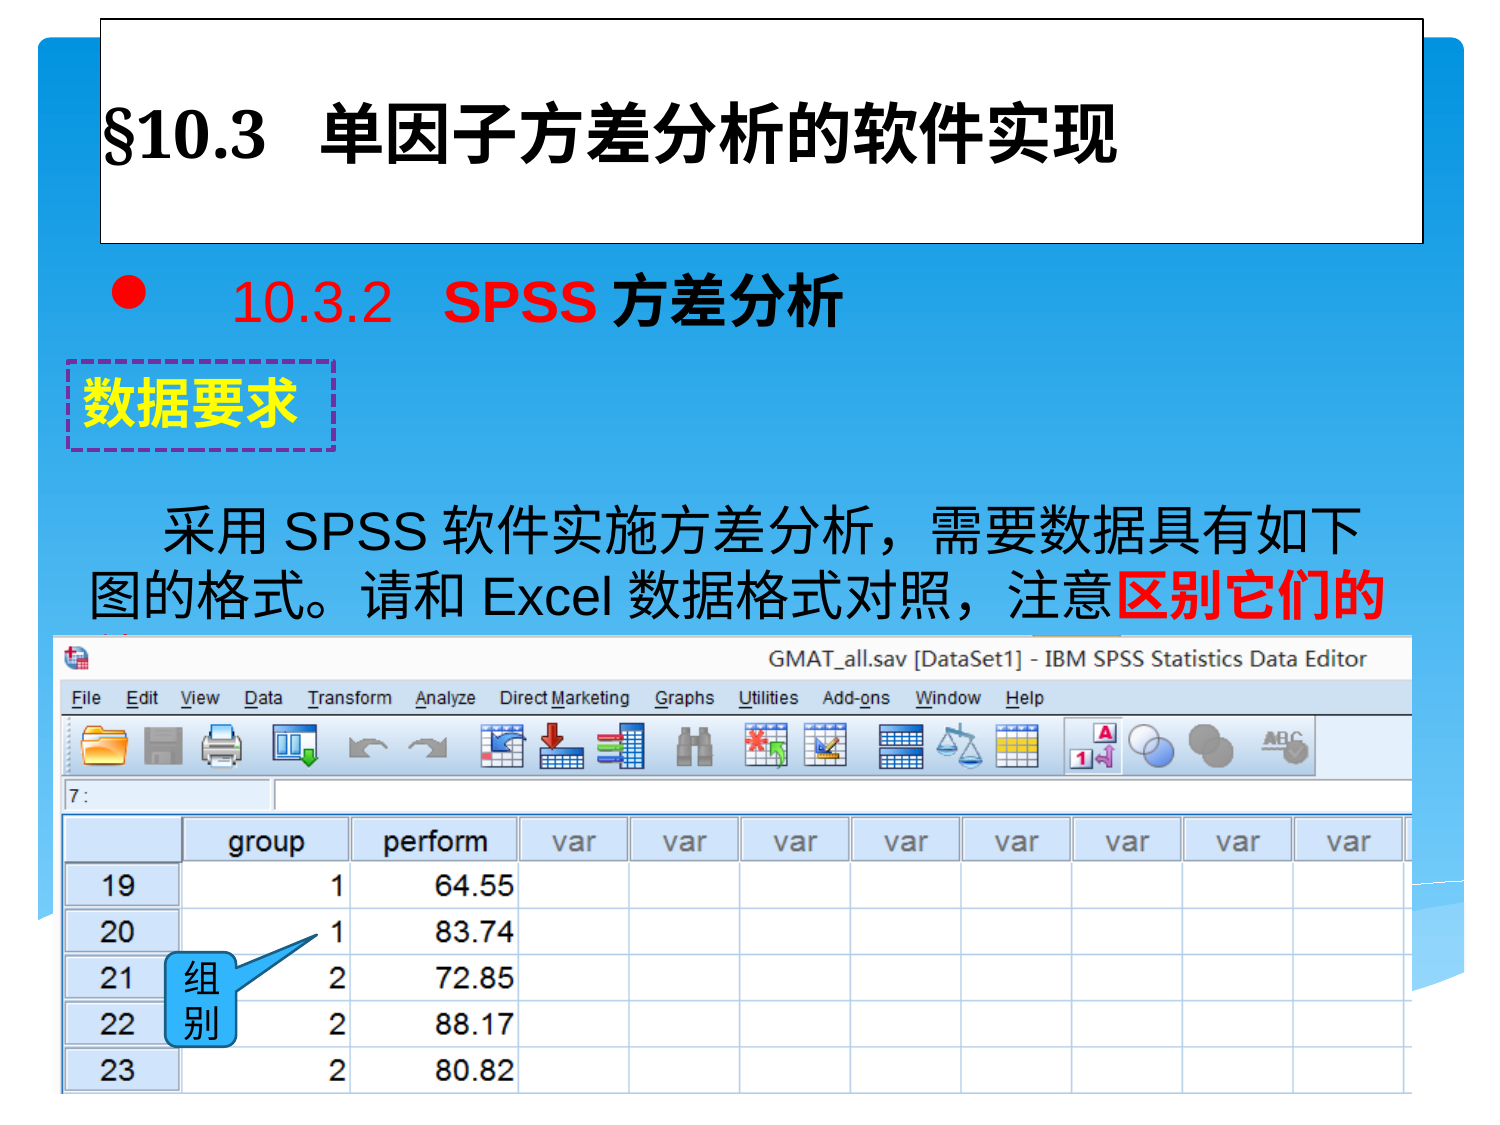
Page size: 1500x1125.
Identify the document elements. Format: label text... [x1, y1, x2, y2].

text_box 10.3.2 SPSS方差分析 [92, 239, 1368, 342]
text_box 采用SPSS软件实施方差分析，需要数据具有如下图的格式。请和Excel数据格式对照，注意区别它们的差异。 [73, 488, 1427, 699]
picture [53, 634, 1412, 1095]
title §10.3 单因子方差分析的软件实现 [100, 19, 1424, 244]
text_box 数据要求 [67, 361, 334, 451]
